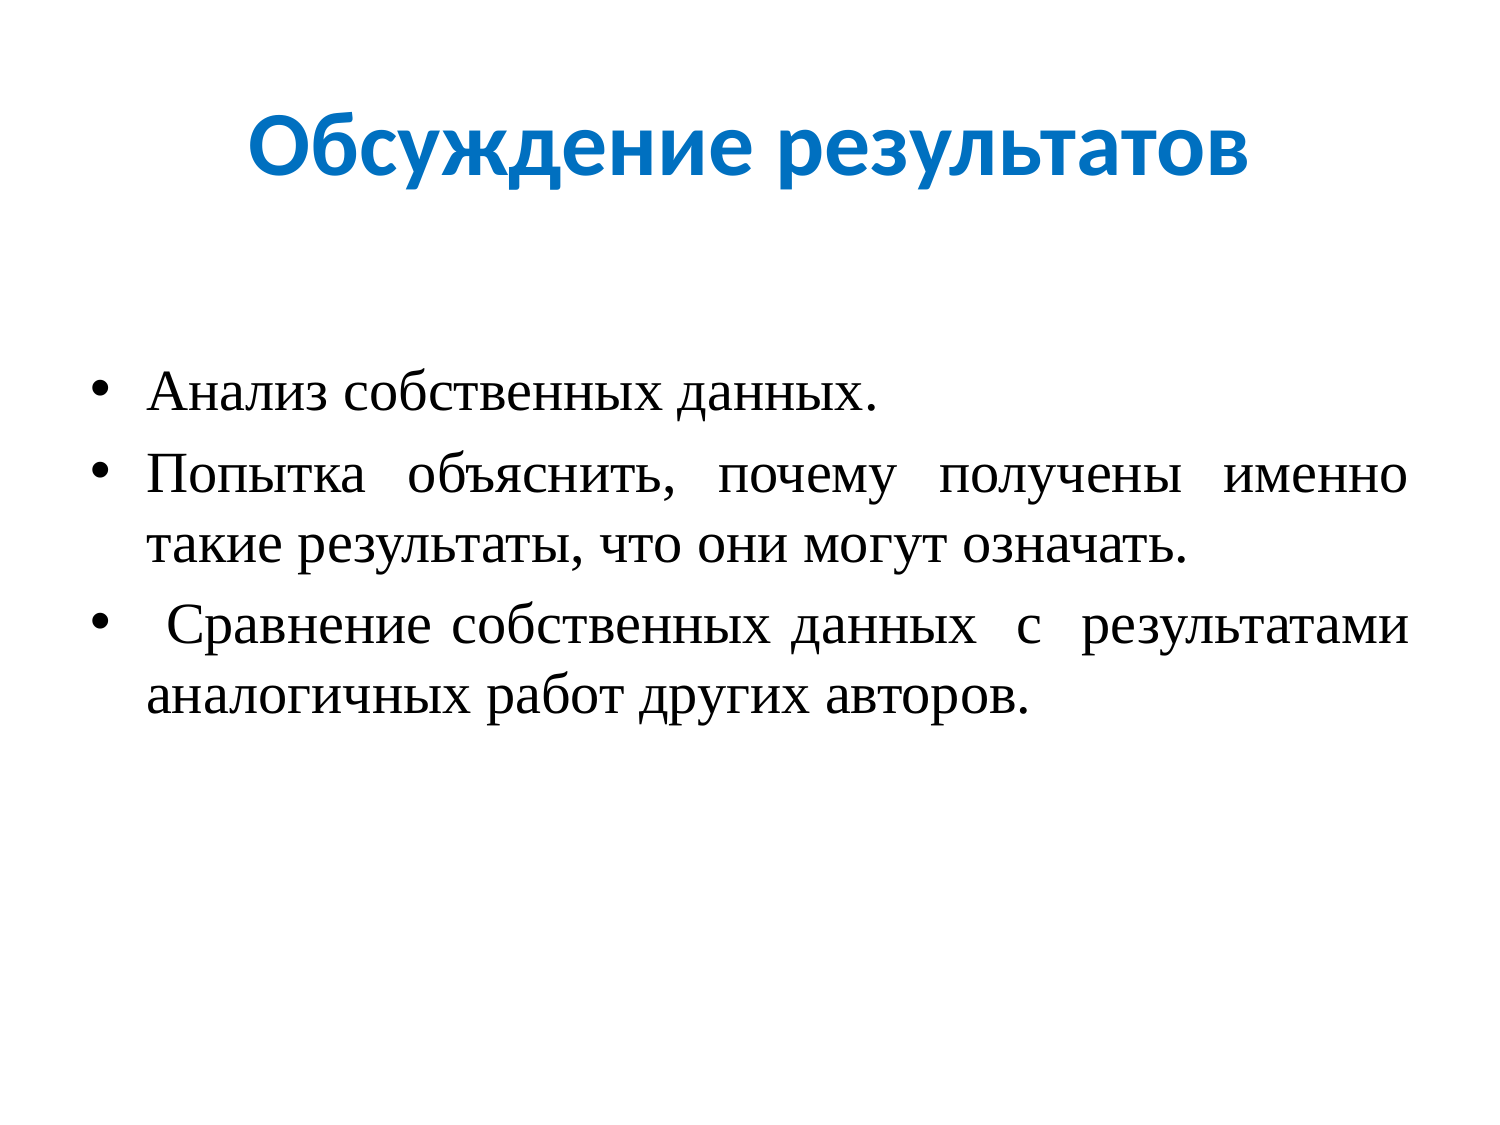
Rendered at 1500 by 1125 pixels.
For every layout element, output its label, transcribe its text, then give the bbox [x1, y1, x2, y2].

list Анализ собственных данных. Попытка объяснить, почему получены именно такие результаты, что они могут означать. Сравнение собственных данных с результатами аналогичных работ других авторов. [75, 345, 1425, 835]
title Обсуждение результатов [75, 45, 1425, 233]
